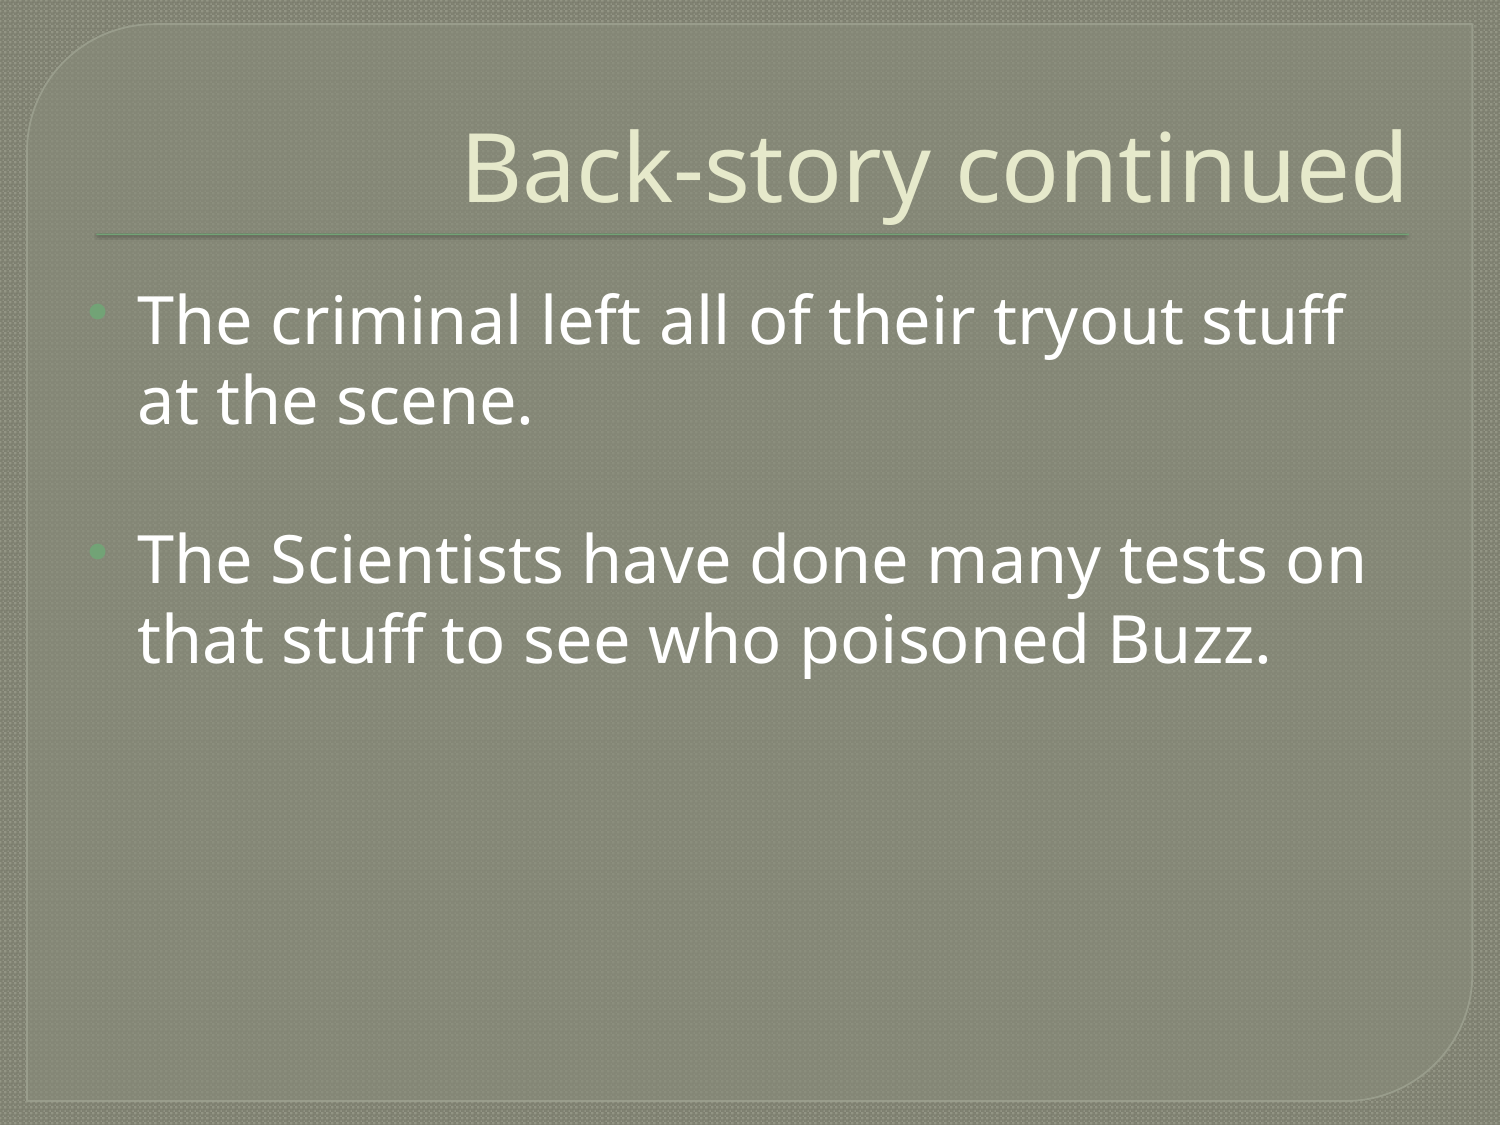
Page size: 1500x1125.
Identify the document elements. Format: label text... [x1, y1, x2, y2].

title Back-story continued [75, 41, 1425, 230]
list The criminal left all of their tryout stuff at the scene. The Scientists have done many tests on that stuff to see who poisoned Buzz. [75, 270, 1425, 1013]
